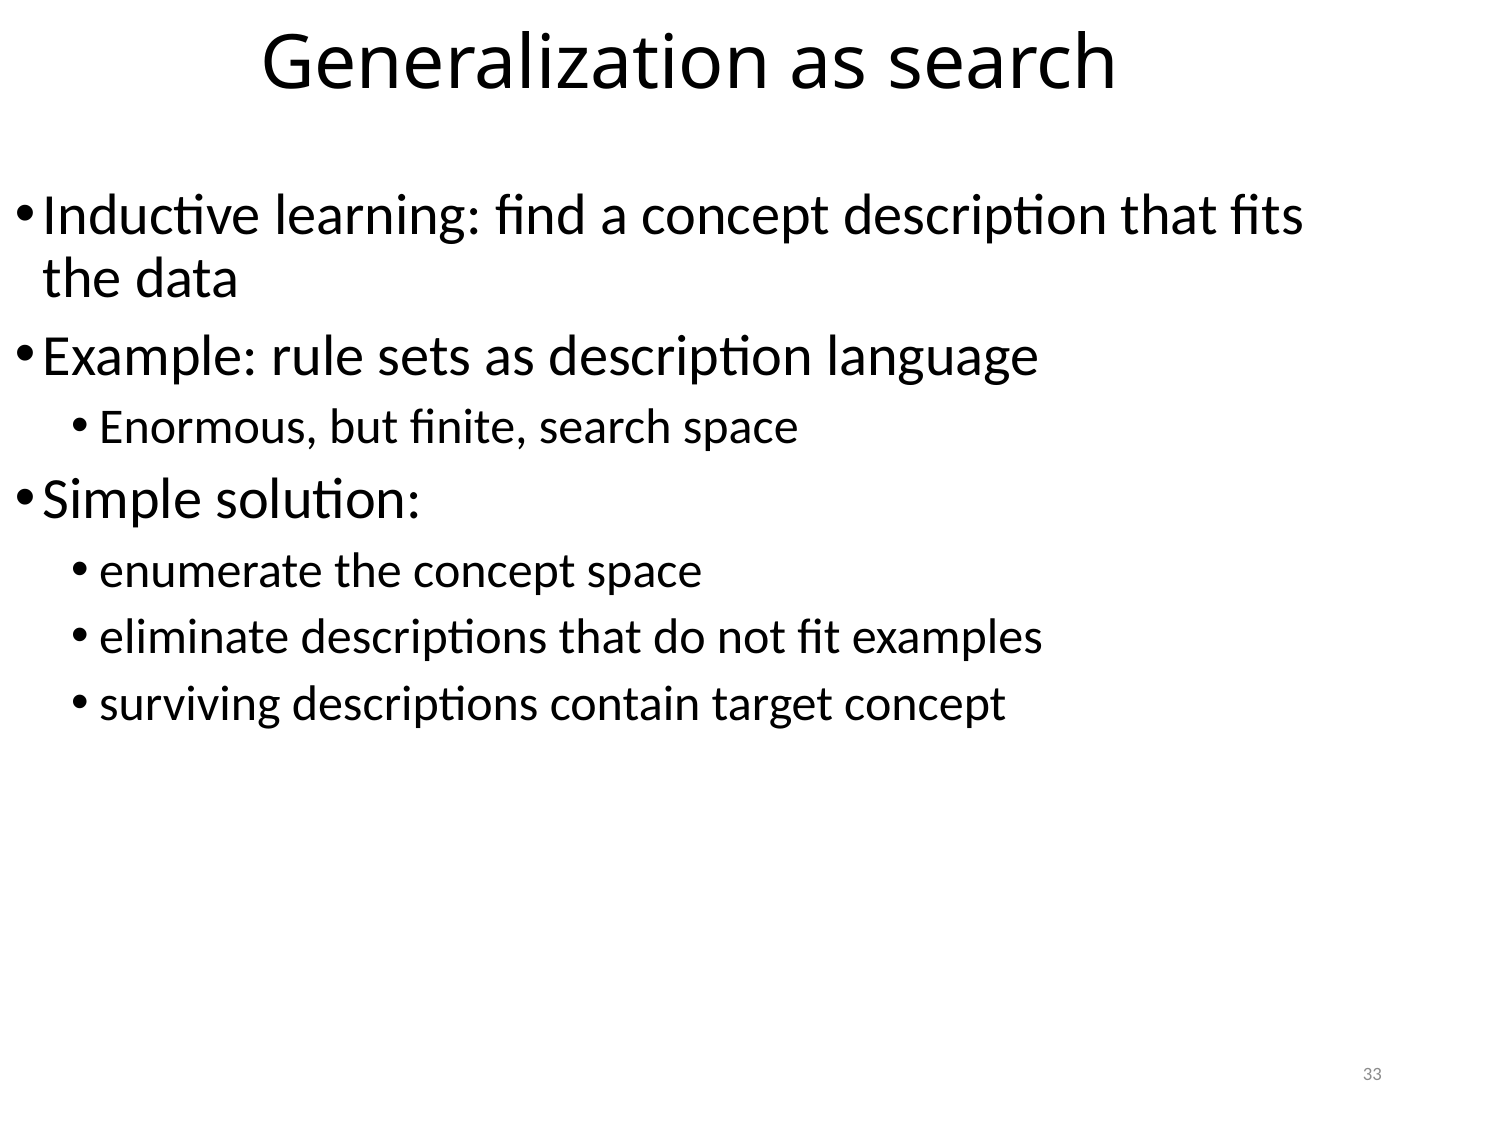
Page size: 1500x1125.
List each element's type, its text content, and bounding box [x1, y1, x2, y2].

slide_number 33 [1059, 1042, 1397, 1103]
list Inductive learning: find a concept description that fits the data Example: rule sets as description language Enormous, but finite, search space Simple solution: enumerate the concept space eliminate descriptions that do not fit examples surviving descriptions contain target concept [0, 177, 1350, 830]
title Generalization as search [245, 0, 1500, 159]
